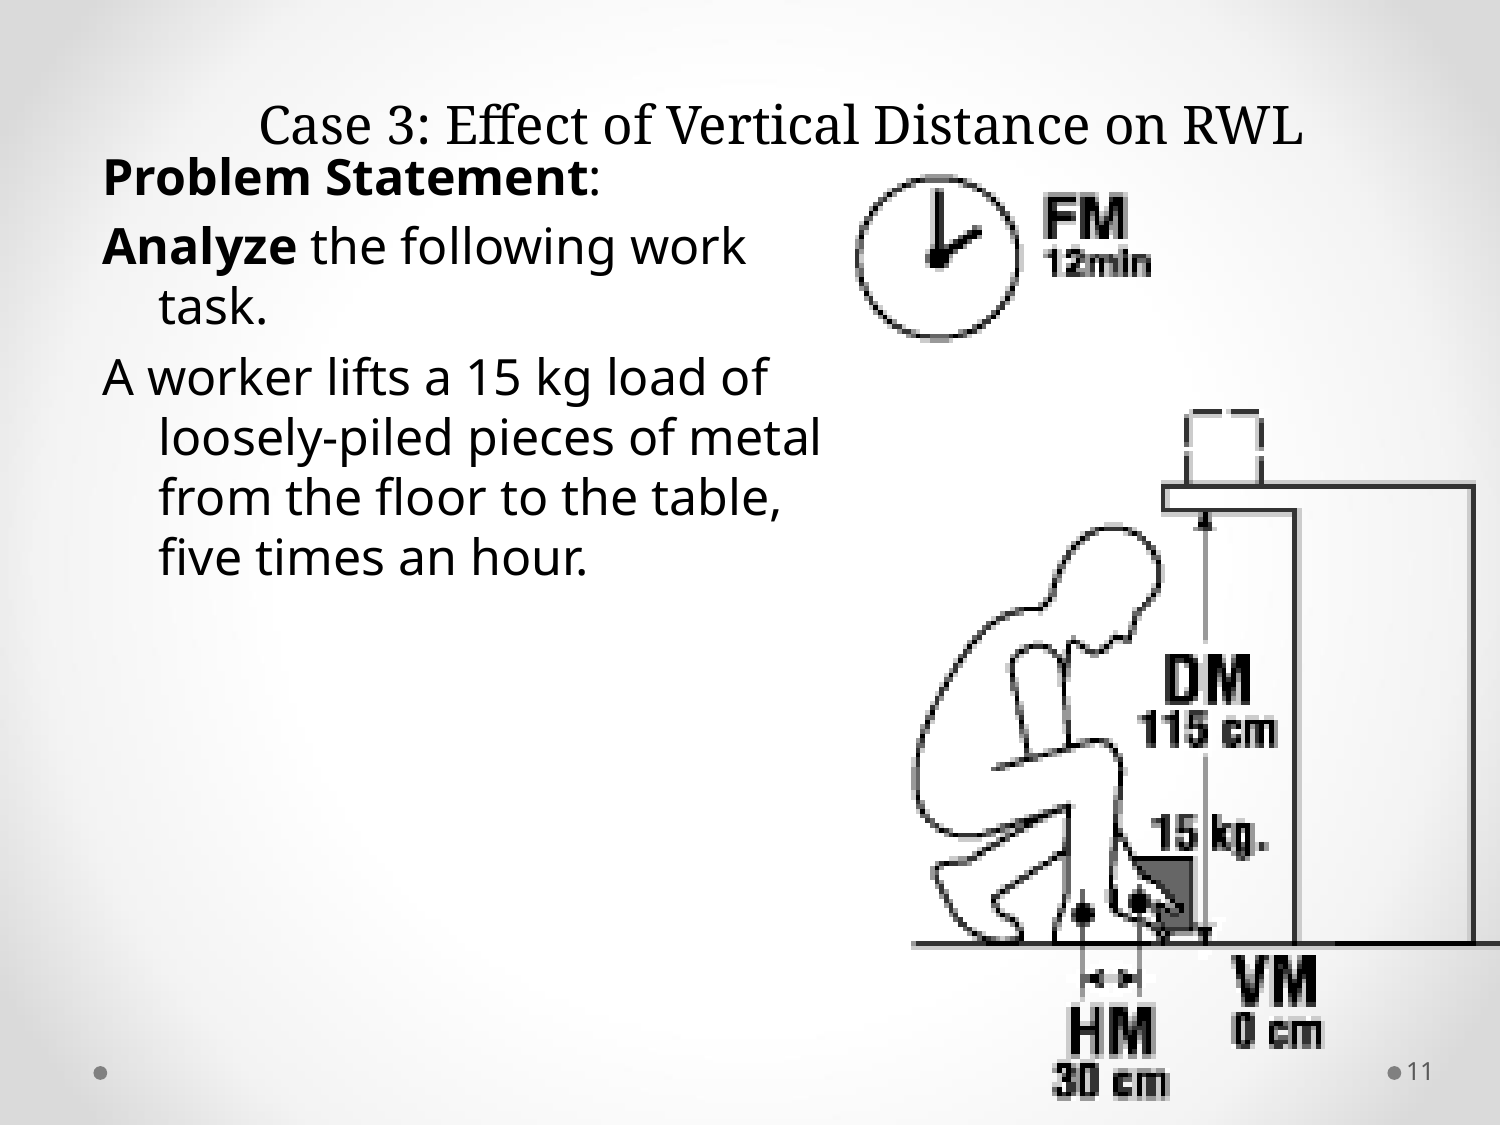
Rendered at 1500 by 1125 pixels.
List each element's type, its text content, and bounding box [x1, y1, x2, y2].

picture [0, 0, 1500, 1125]
title Case 3: Effect of Vertical Distance on RWL [62, 62, 1500, 163]
list Problem Statement: Analyze the following work task. A worker lifts a 15 kg load of loosely-piled pieces of metal from the floor to the table, five times an hour. [87, 137, 863, 1113]
